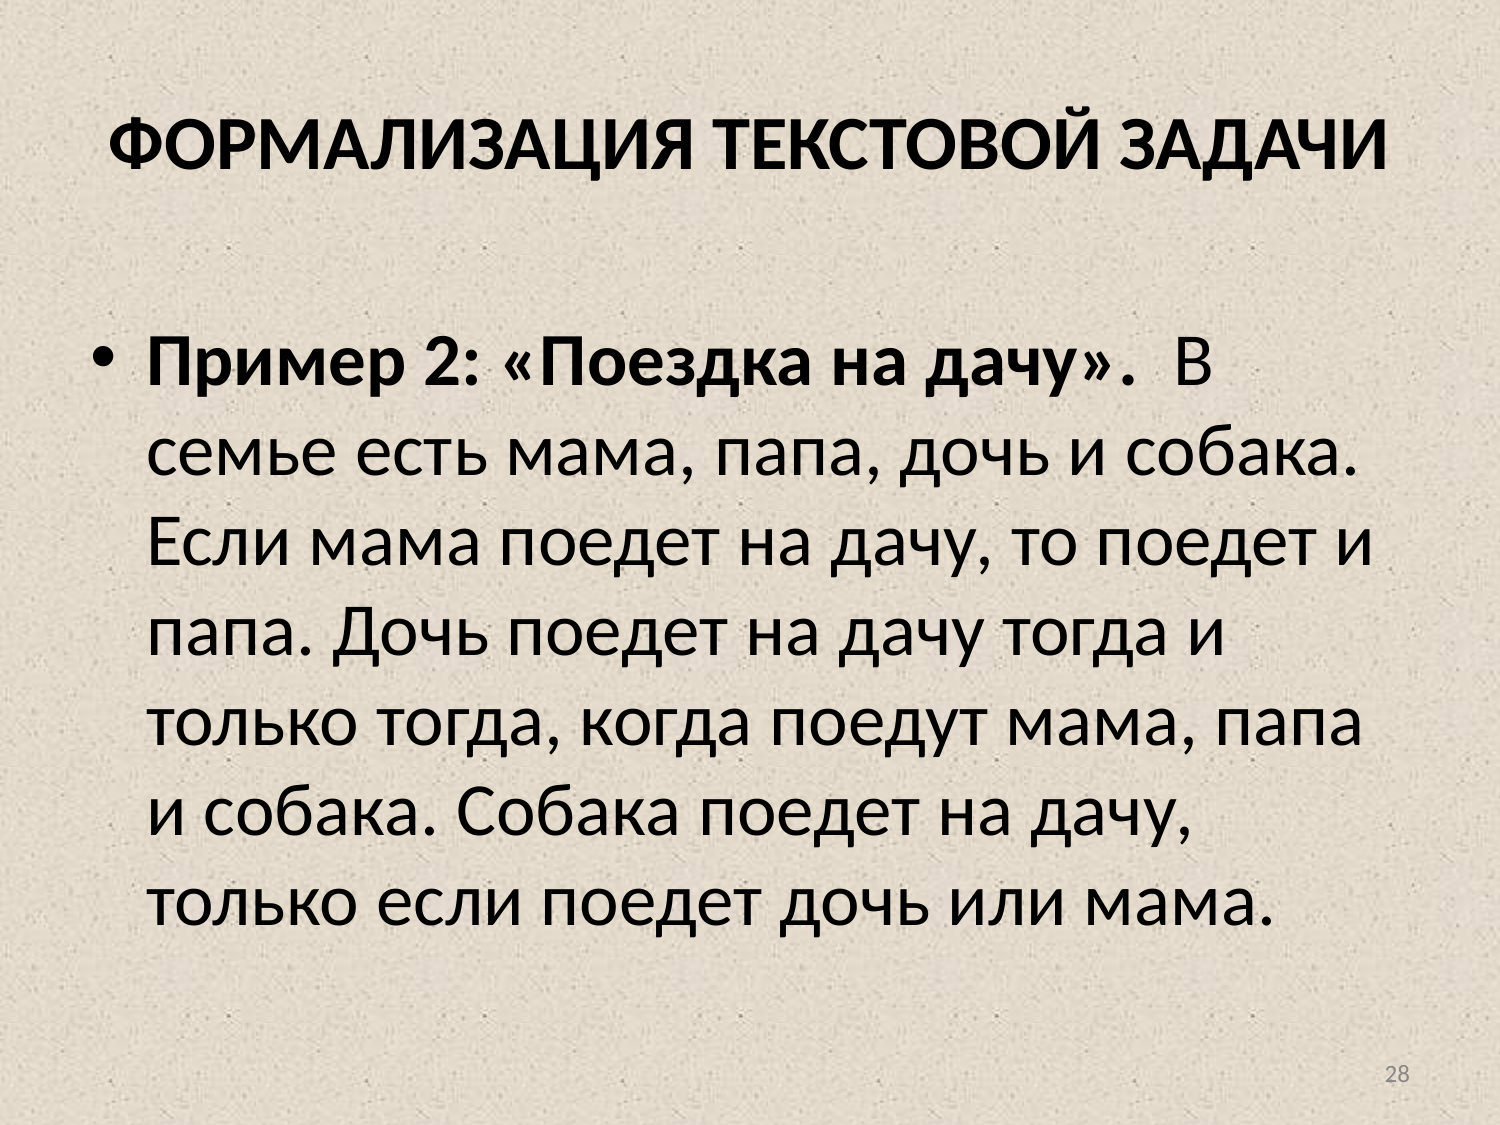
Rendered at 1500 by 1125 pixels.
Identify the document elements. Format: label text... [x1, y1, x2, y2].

picture [0, 0, 1500, 1125]
title ФОРМАЛИЗАЦИЯ ТЕКСТОВОЙ ЗАДАЧИ [75, 45, 1425, 233]
list Пример 2: «Поездка на дачу». В семье есть мама, папа, дочь и собака. Если мама поедет на дачу, то поедет и папа. Дочь поедет на дачу тогда и только тогда, когда поедут мама, папа и собака. Собака поедет на дачу, только если поедет дочь или мама. [75, 302, 1425, 1046]
slide_number ‹#› [1074, 1042, 1425, 1103]
